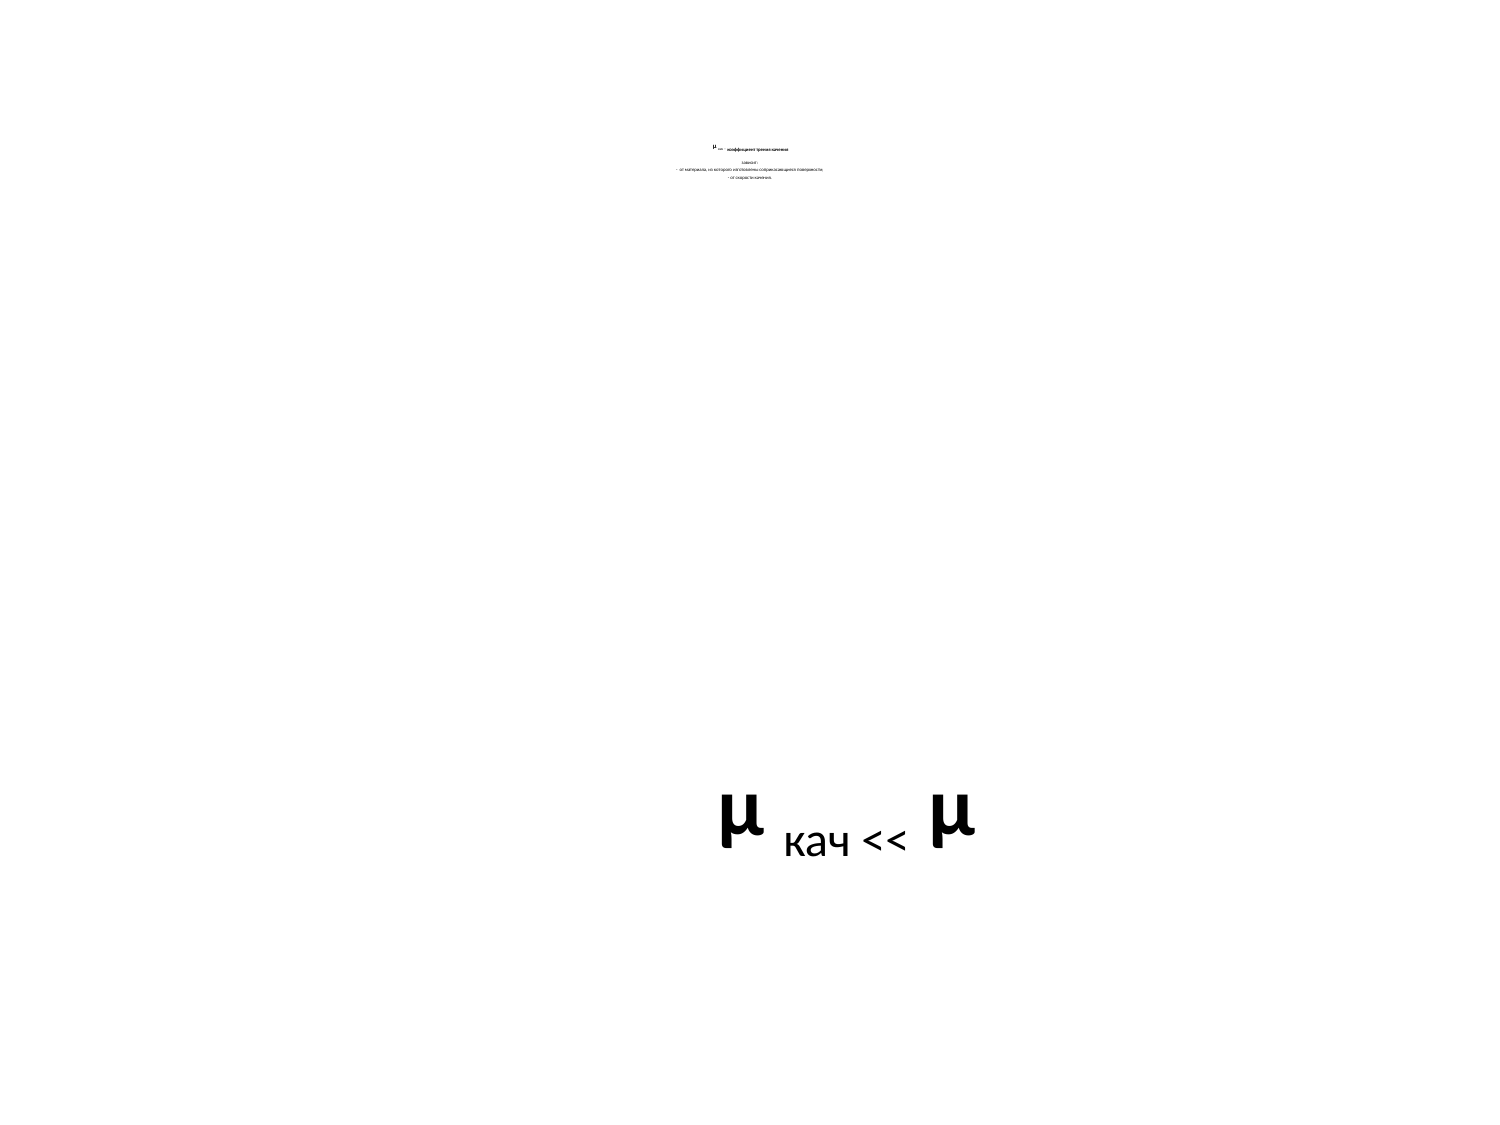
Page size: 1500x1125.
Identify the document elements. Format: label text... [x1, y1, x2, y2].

text_box µ кач << µ [702, 645, 1032, 874]
title µ кач – коэффициент трения качения зависит: - от материала, из которого изготовлены соприкасающиеся поверхности; - от скорости качения. [75, 45, 1425, 233]
